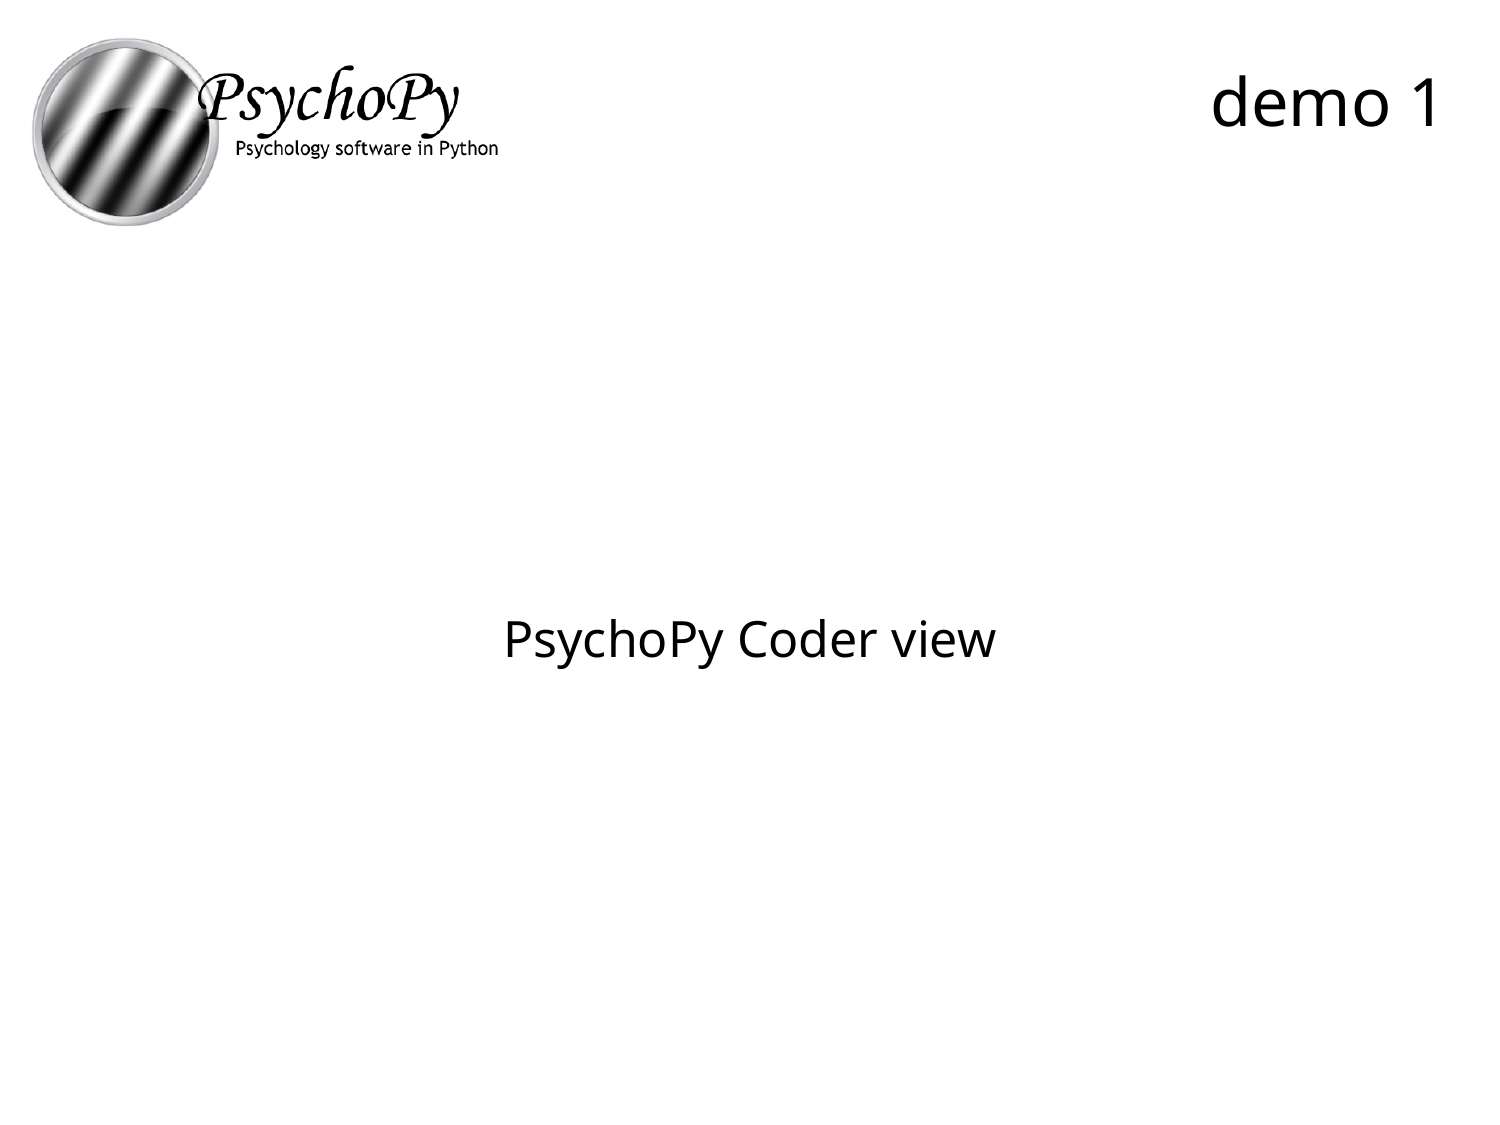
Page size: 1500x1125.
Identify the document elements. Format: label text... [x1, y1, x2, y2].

title demo 1 [587, 37, 1463, 163]
list PsychoPy Coder view [112, 274, 1388, 1001]
picture [29, 35, 546, 230]
